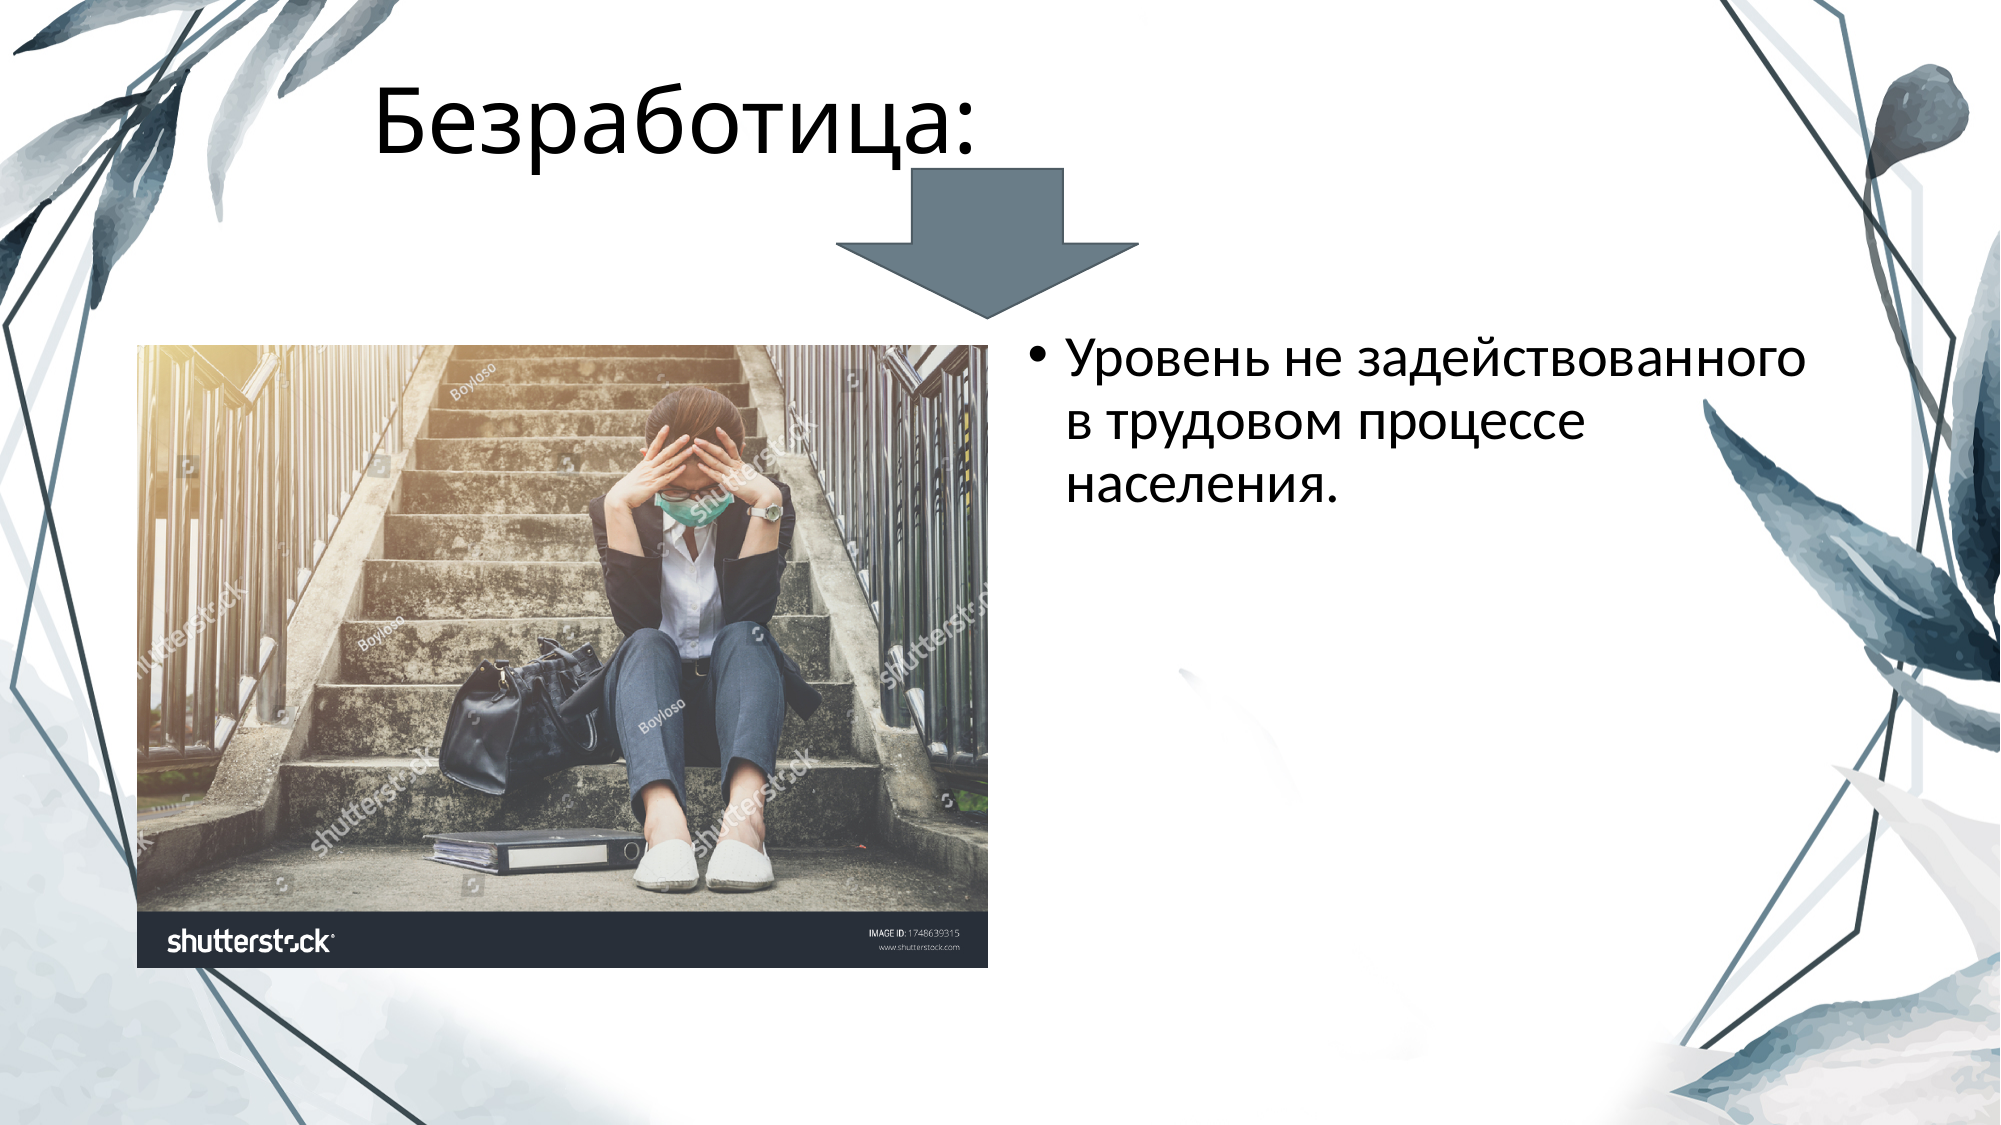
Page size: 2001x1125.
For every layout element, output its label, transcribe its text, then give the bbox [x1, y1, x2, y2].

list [137, 345, 988, 968]
text_box [835, 167, 1139, 320]
list Уровень не задействованного в трудовом процессе населения. [1012, 318, 1863, 1014]
title Безработица: [356, 59, 1863, 188]
picture [0, 0, 2000, 1125]
